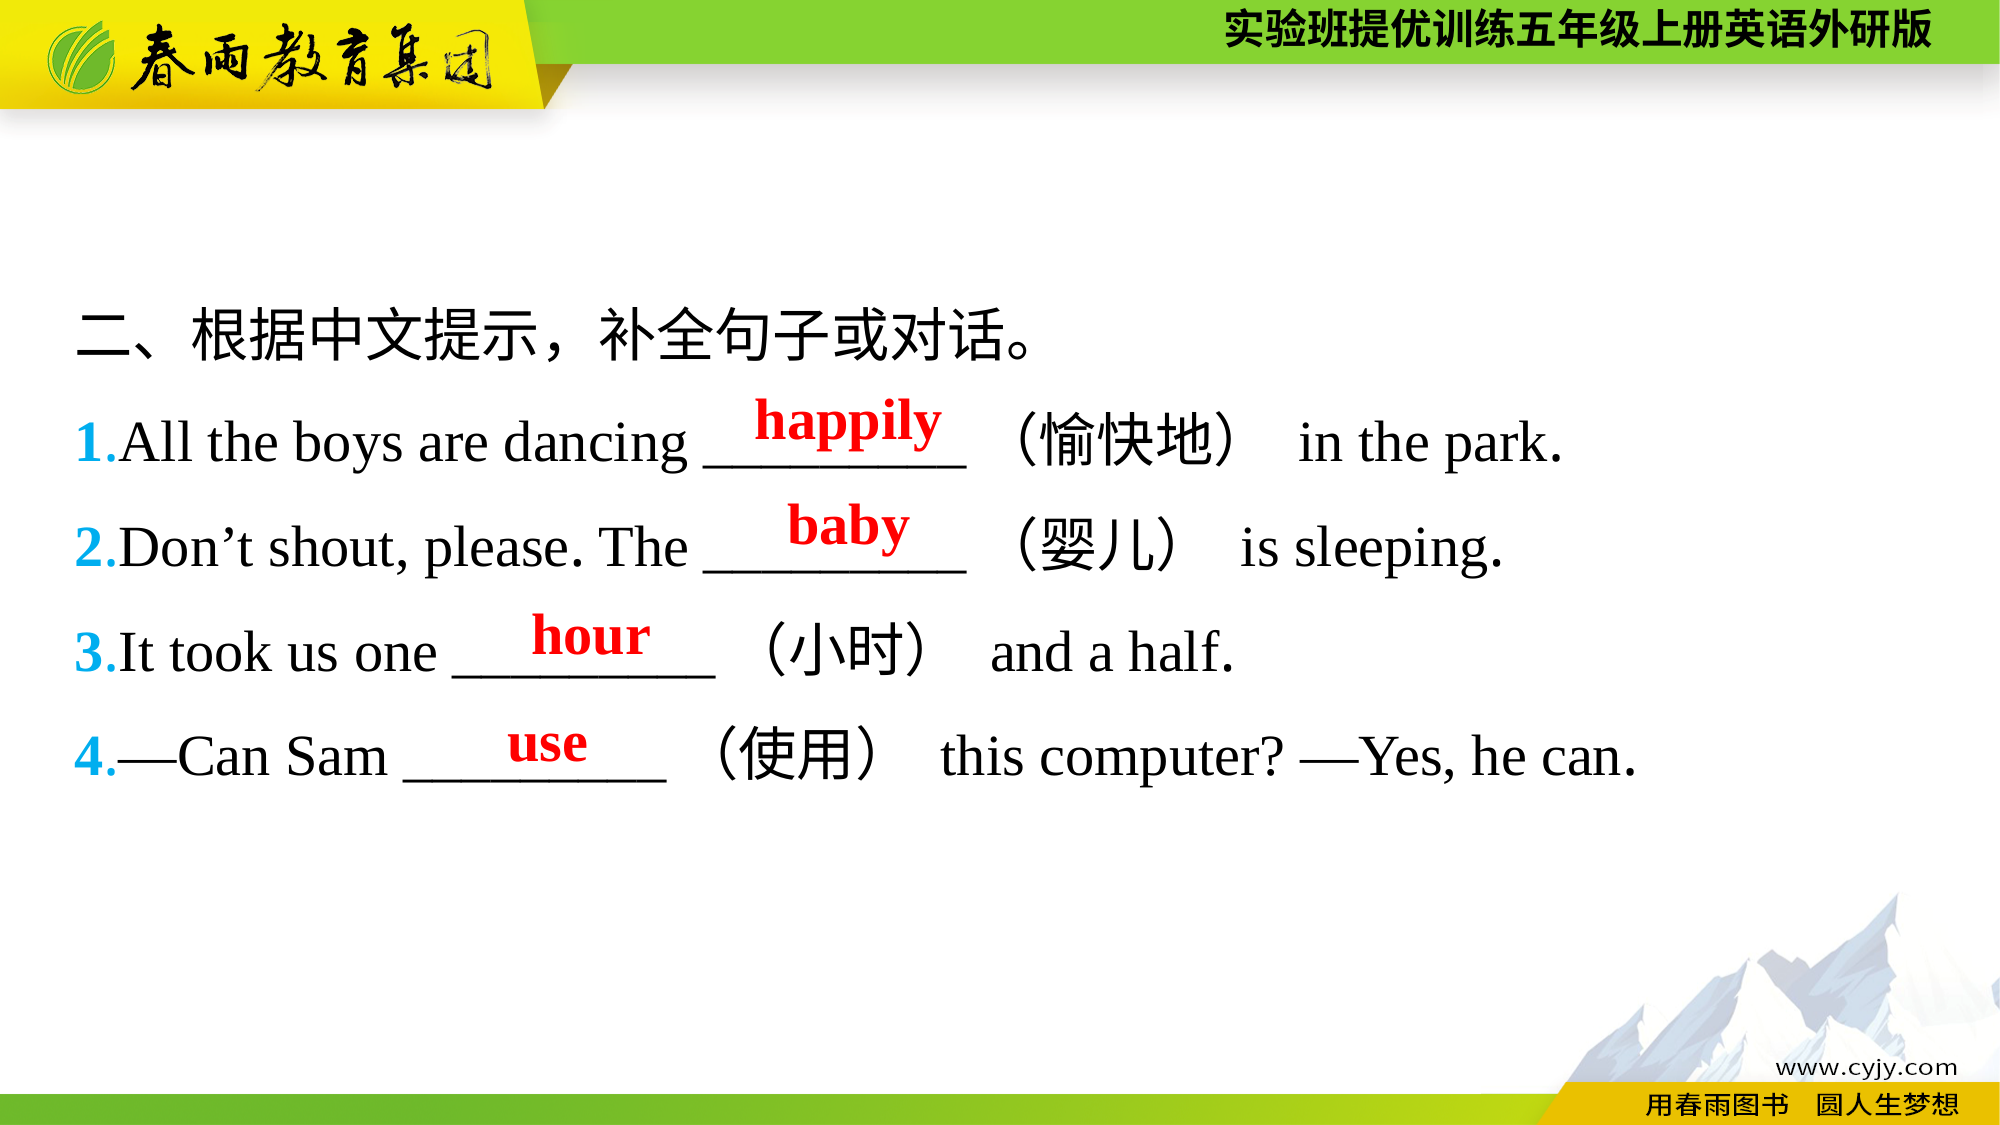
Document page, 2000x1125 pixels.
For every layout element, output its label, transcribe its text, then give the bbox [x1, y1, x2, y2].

picture [0, 0, 2000, 1125]
text_box use [492, 695, 604, 781]
list 二、根据中文提示，补全句子或对话。 1.All the boys are dancing _________（愉快地） in the park. 2.Don’t shout, please. The _________（婴儿） is sleeping. 3.It took us one _________（小时） and a half. 4.—Can Sam _________（使用） this computer? —Yes, he can. [59, 255, 1944, 788]
text_box happily [740, 373, 959, 459]
text_box hour [516, 589, 667, 674]
text_box baby [772, 478, 926, 564]
